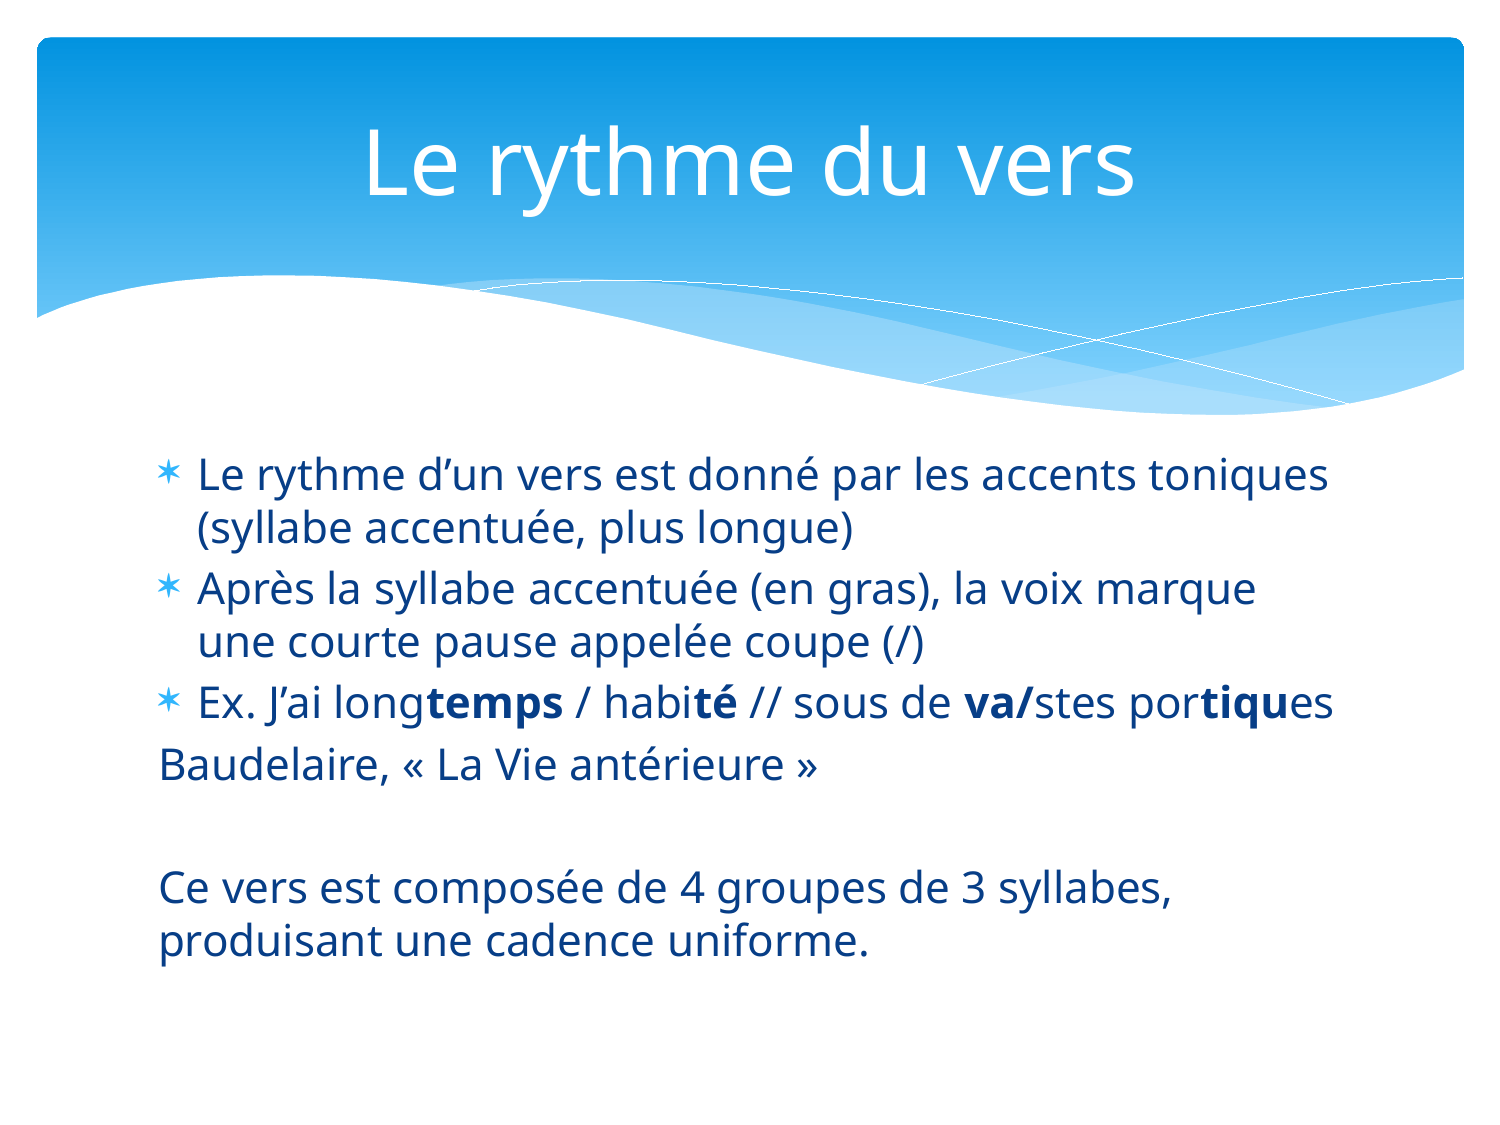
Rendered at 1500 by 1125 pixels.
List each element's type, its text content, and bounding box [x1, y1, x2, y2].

title Le rythme du vers [75, 55, 1425, 261]
list Le rythme d’un vers est donné par les accents toniques (syllabe accentuée, plus longue) Après la syllabe accentuée (en gras), la voix marque une courte pause appelée coupe (/) Ex. J’ai longtemps / habité // sous de va/stes portiques Baudelaire, « La Vie antérieure » Ce vers est composée de 4 groupes de 3 syllabes, produisant une cadence uniforme. [143, 438, 1359, 1005]
